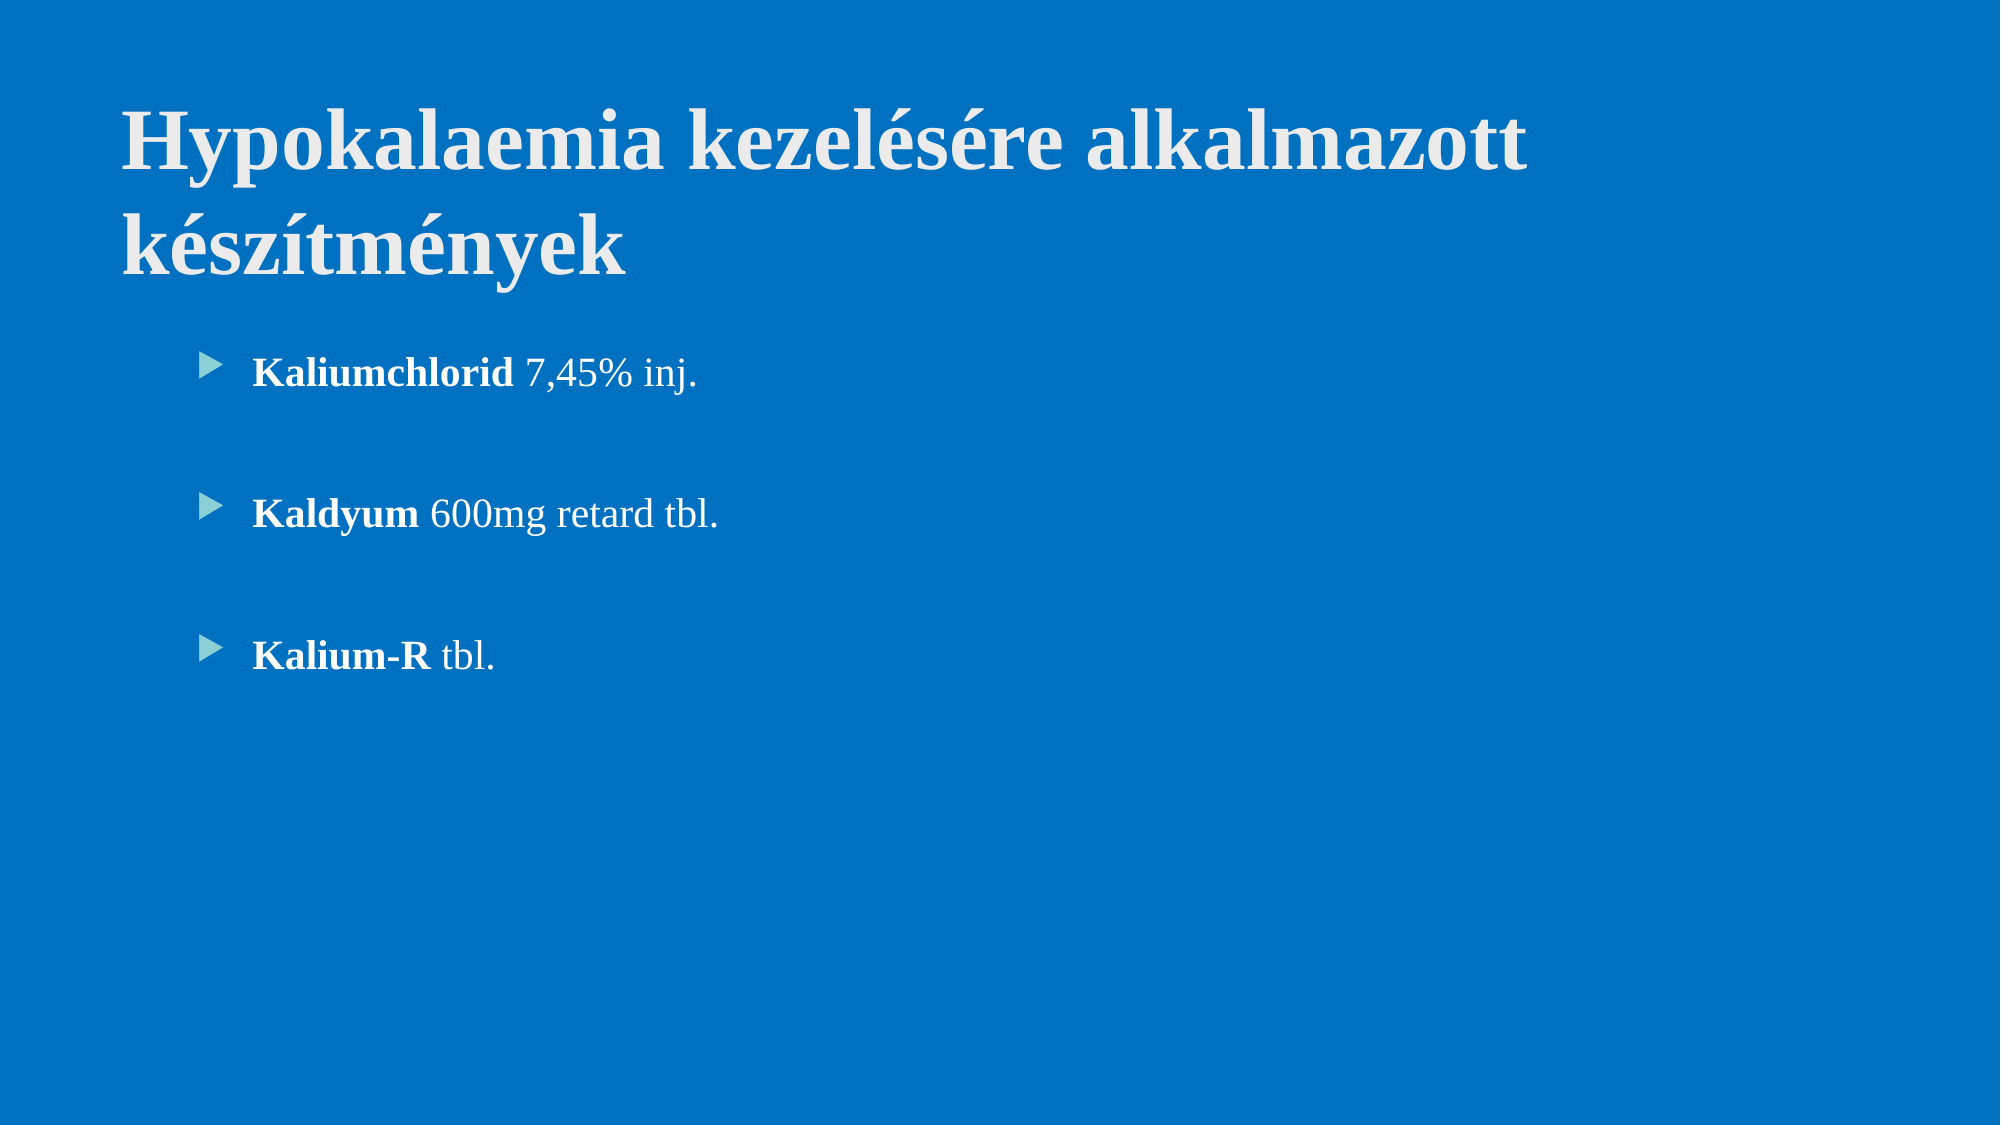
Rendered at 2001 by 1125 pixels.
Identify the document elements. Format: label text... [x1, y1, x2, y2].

title Hypokalaemia kezelésére alkalmazott készítmények [106, 74, 1649, 304]
list Kaliumchlorid 7,45% inj. Kaldyum 600mg retard tbl. Kalium-R tbl. [181, 336, 1649, 1025]
